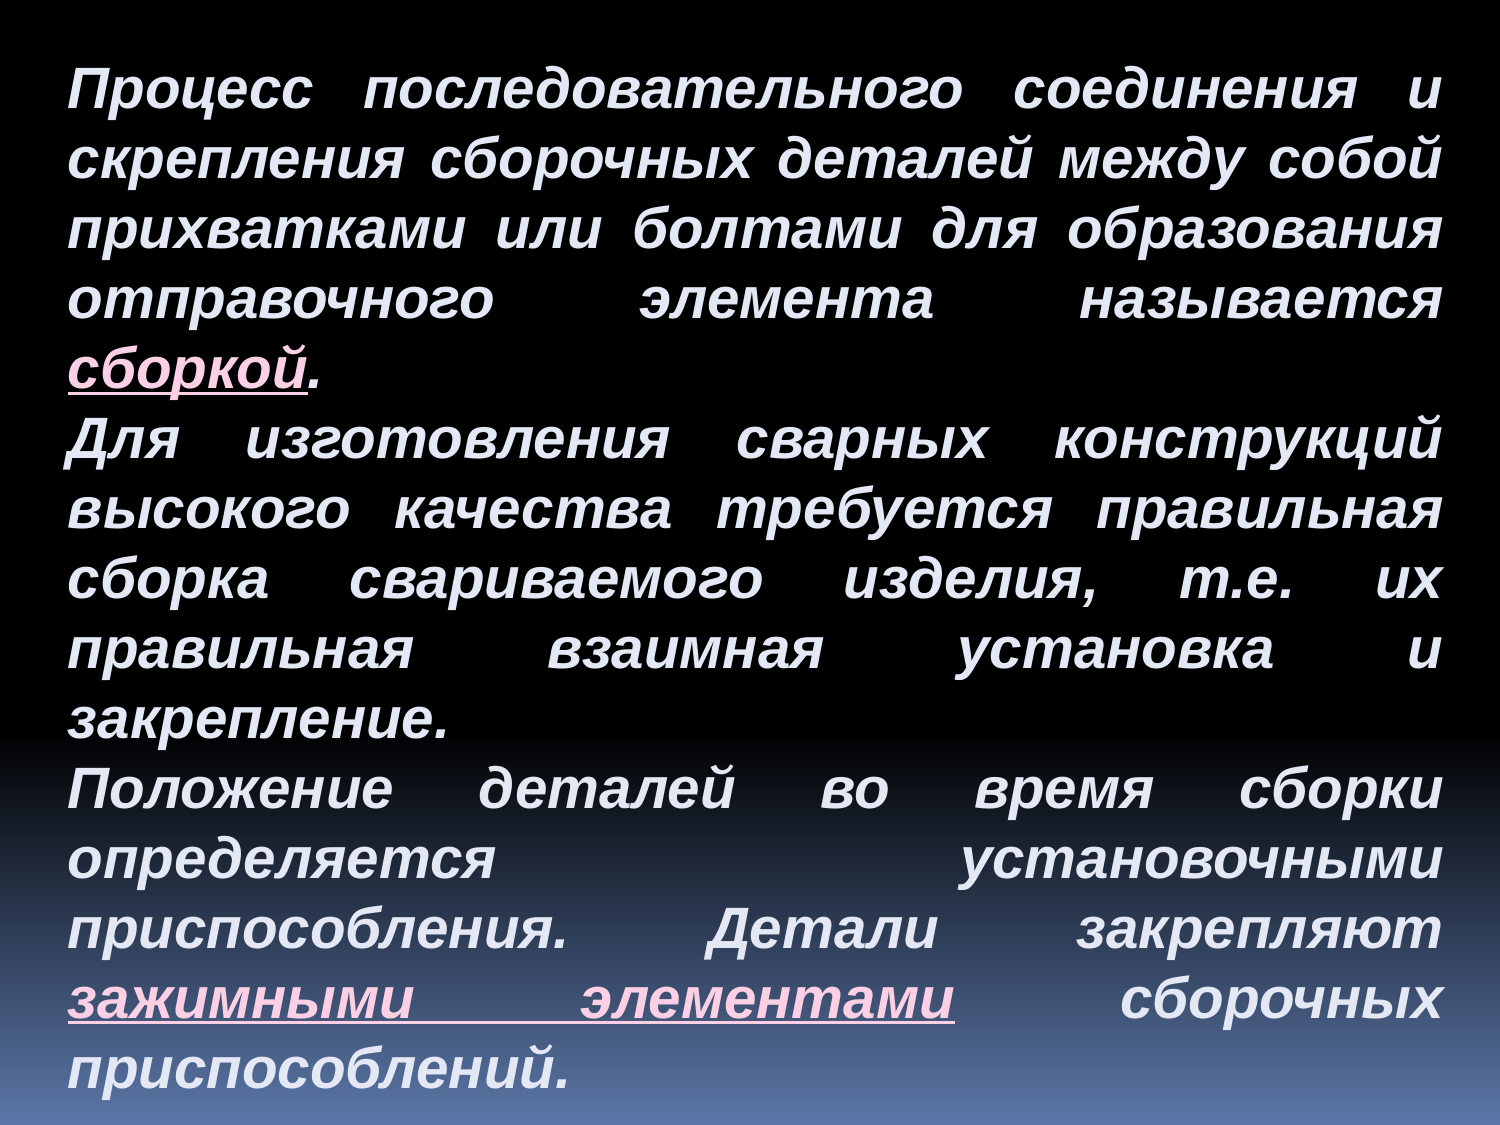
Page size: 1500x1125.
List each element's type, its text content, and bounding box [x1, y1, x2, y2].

text_box Процесс последовательного соединения и скрепления сборочных деталей между собой прихватками или болтами для образования отправочного элемента называется сборкой. Для изготовления сварных конструкций высокого качества требуется правильная сборка свариваемого изделия, т.е. их правильная взаимная установка и закрепление. Положение деталей во время сборки определяется установочными приспособления. Детали закрепляют зажимными элементами сборочных приспособлений. [53, 42, 1459, 1108]
